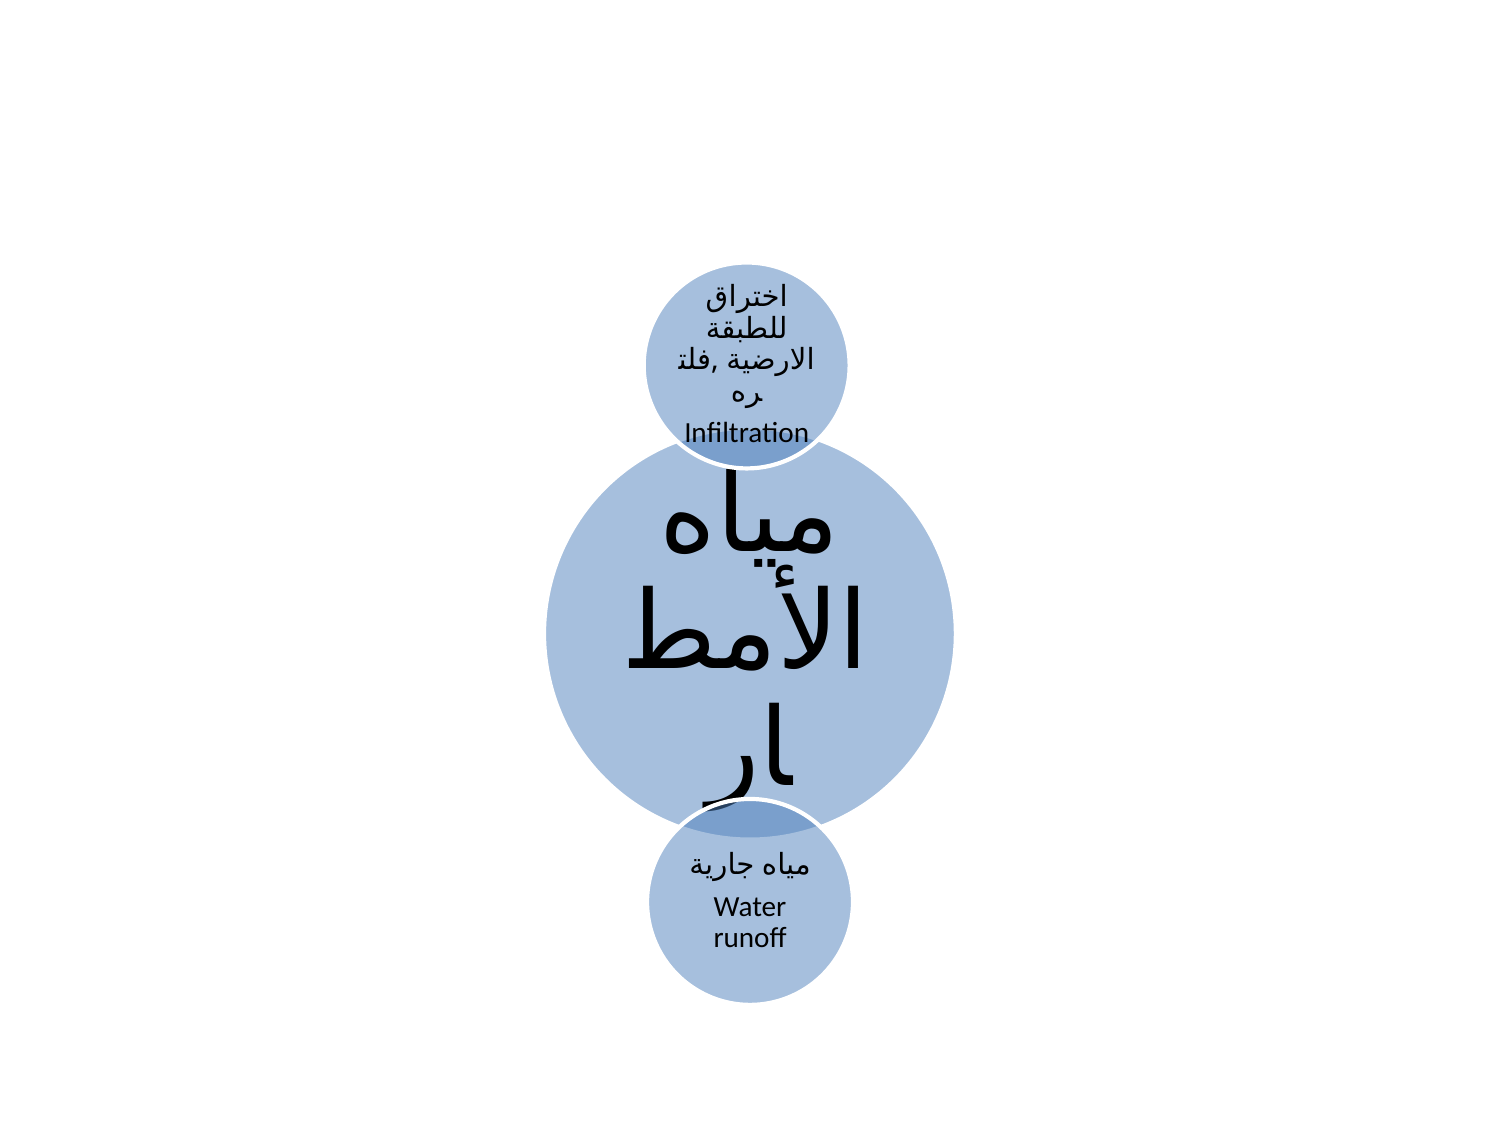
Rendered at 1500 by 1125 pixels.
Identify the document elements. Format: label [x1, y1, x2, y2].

list [74, 262, 1426, 1006]
